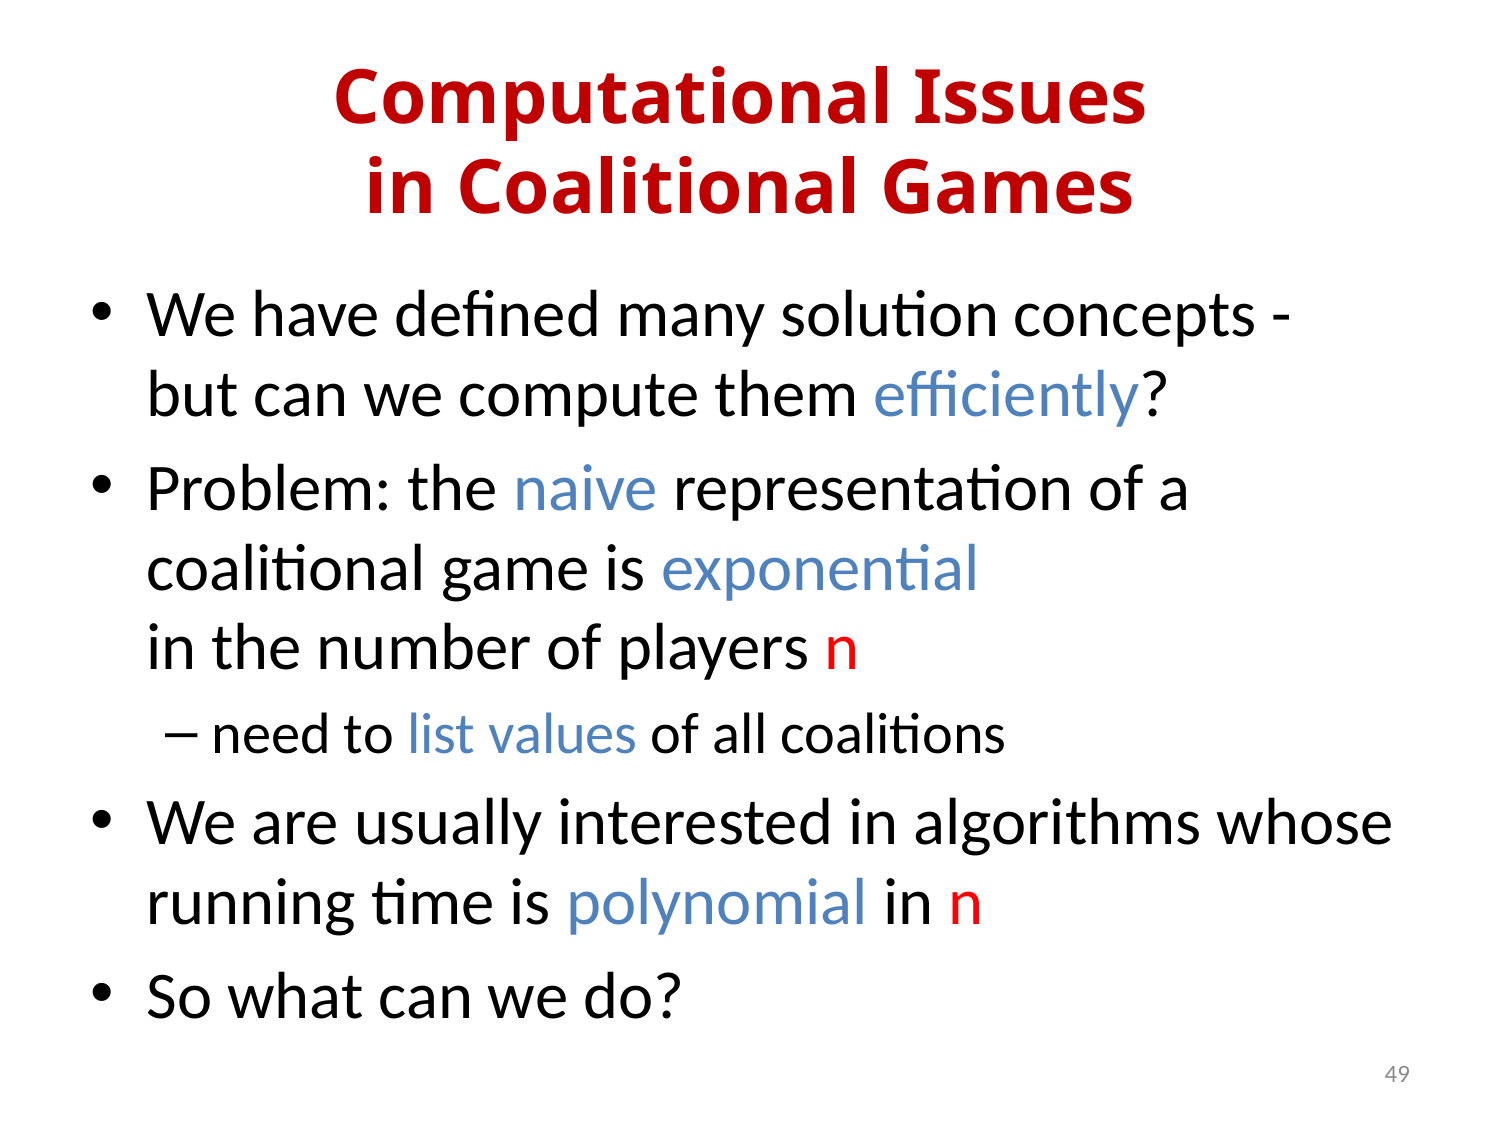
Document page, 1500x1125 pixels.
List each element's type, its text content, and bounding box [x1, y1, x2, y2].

slide_number 49 [1074, 1042, 1425, 1103]
title Computational Issues in Coalitional Games [75, 45, 1425, 233]
list We have defined many solution concepts - but can we compute them efficiently? Problem: the naive representation of a coalitional game is exponential in the number of players n need to list values of all coalitions We are usually interested in algorithms whose running time is polynomial in n So what can we do? [75, 262, 1425, 1083]
